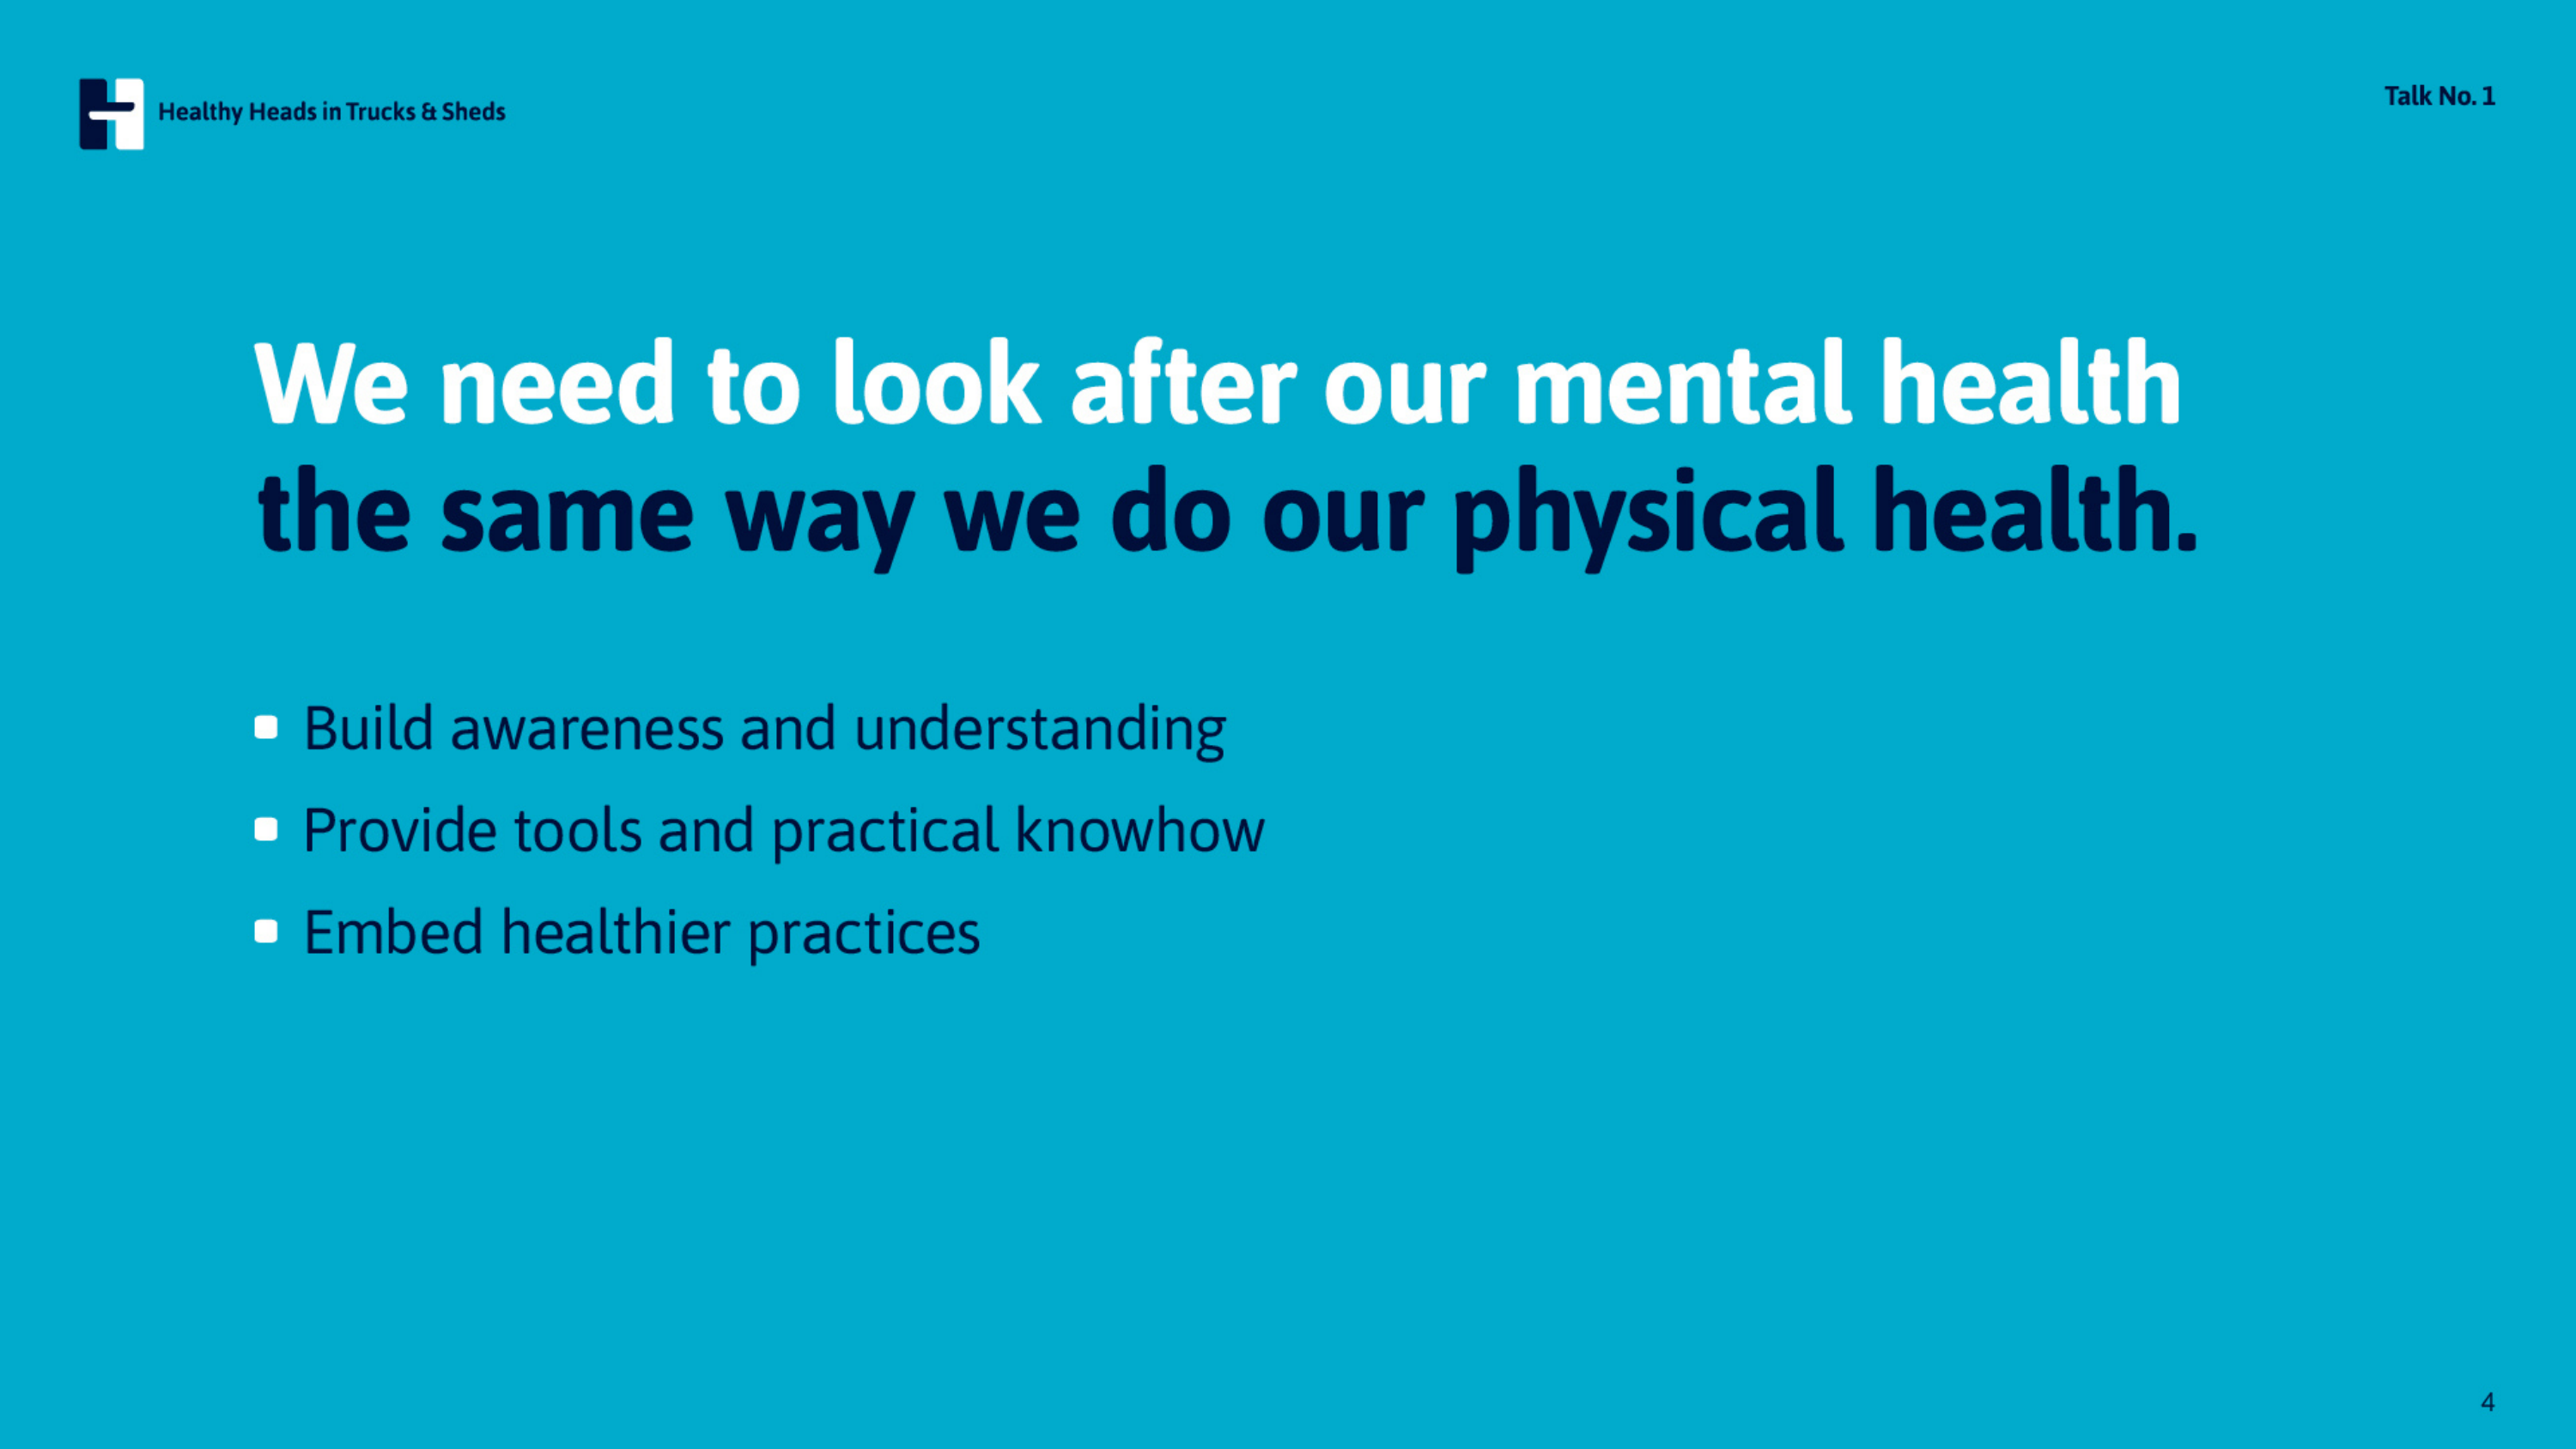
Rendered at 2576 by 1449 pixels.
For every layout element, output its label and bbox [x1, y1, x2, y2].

text_box [0, 0, 2576, 1449]
